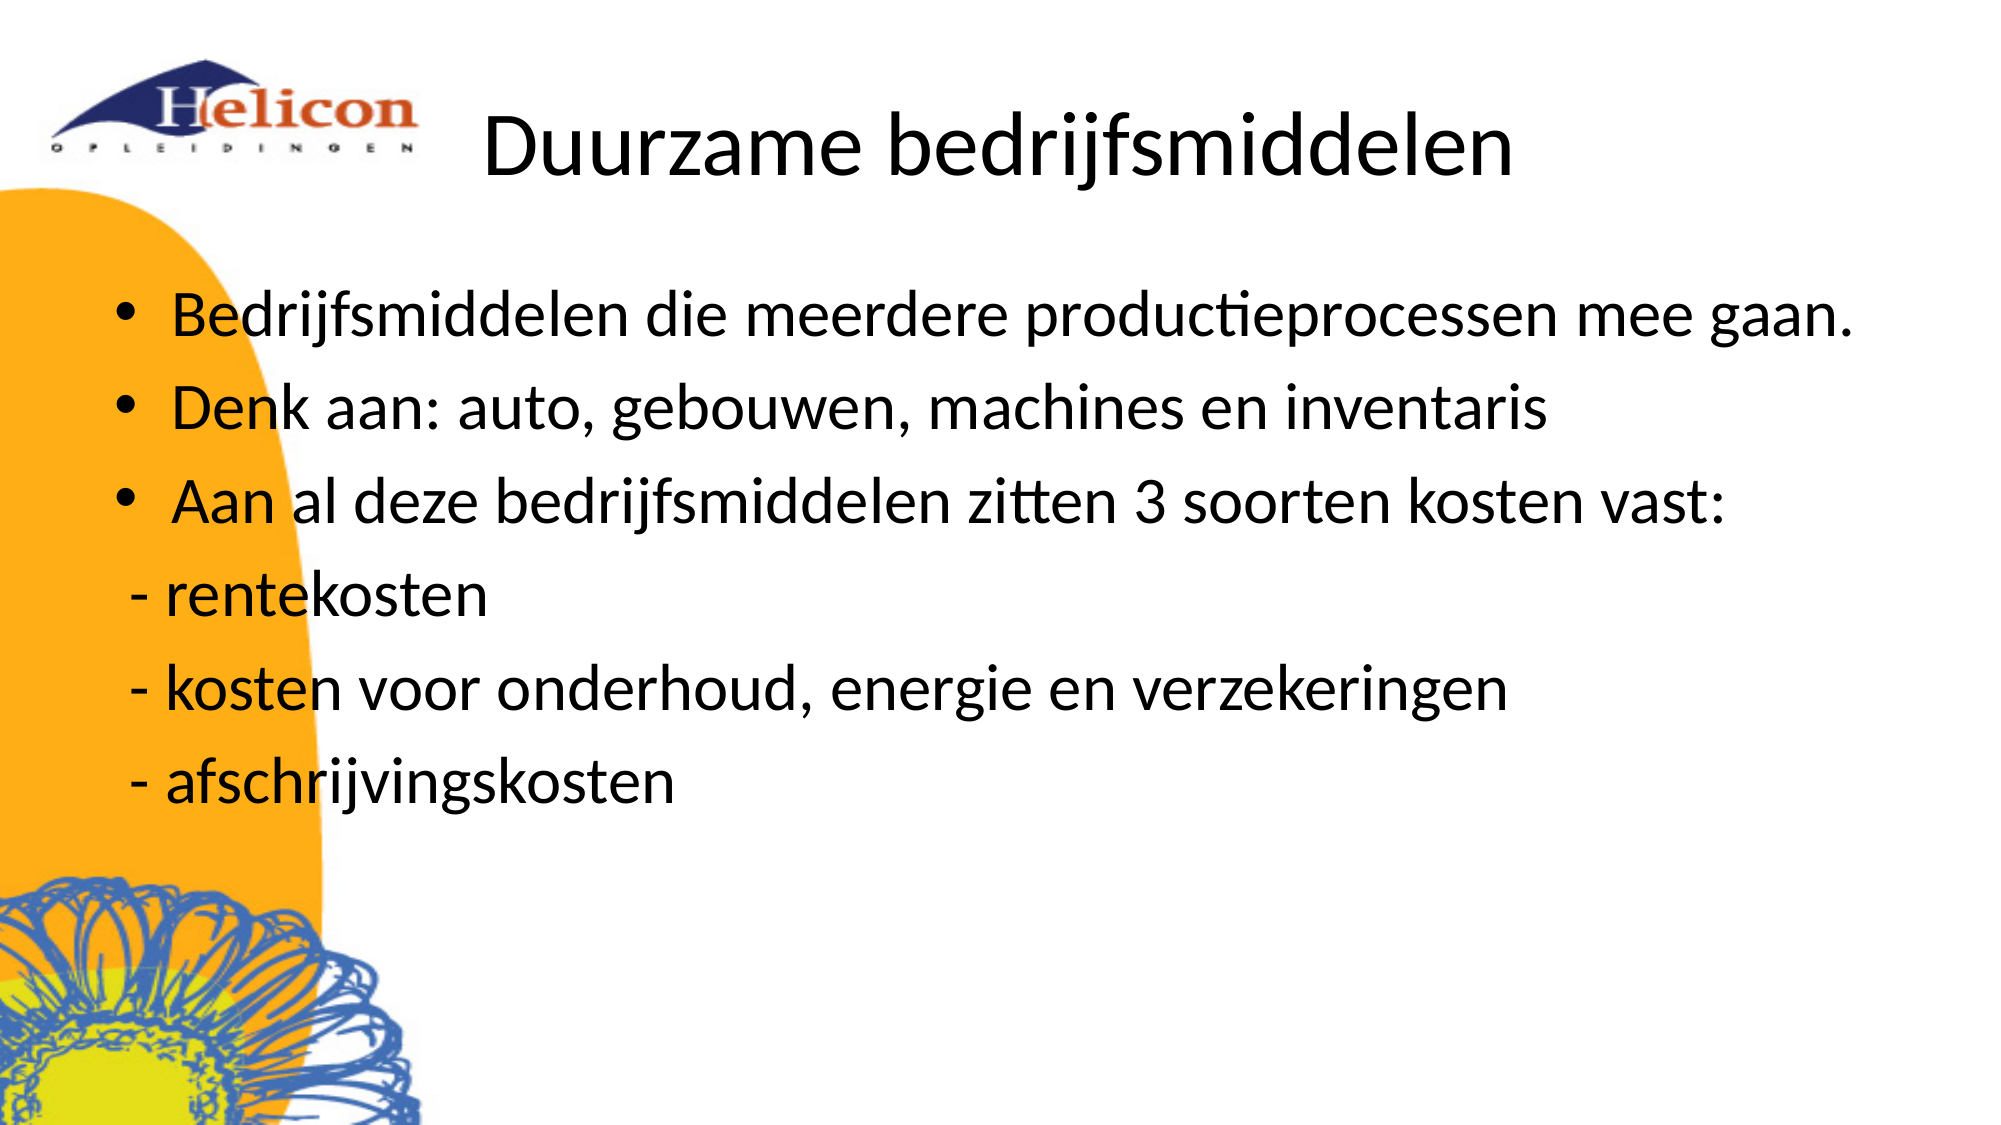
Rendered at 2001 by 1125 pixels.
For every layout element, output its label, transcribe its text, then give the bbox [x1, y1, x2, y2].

picture [0, 0, 2001, 1125]
title Duurzame bedrijfsmiddelen [99, 45, 1900, 233]
list Bedrijfsmiddelen die meerdere productieprocessen mee gaan. Denk aan: auto, gebouwen, machines en inventaris Aan al deze bedrijfsmiddelen zitten 3 soorten kosten vast: - rentekosten - kosten voor onderhoud, energie en verzekeringen - afschrijvingskosten [99, 262, 1900, 1005]
